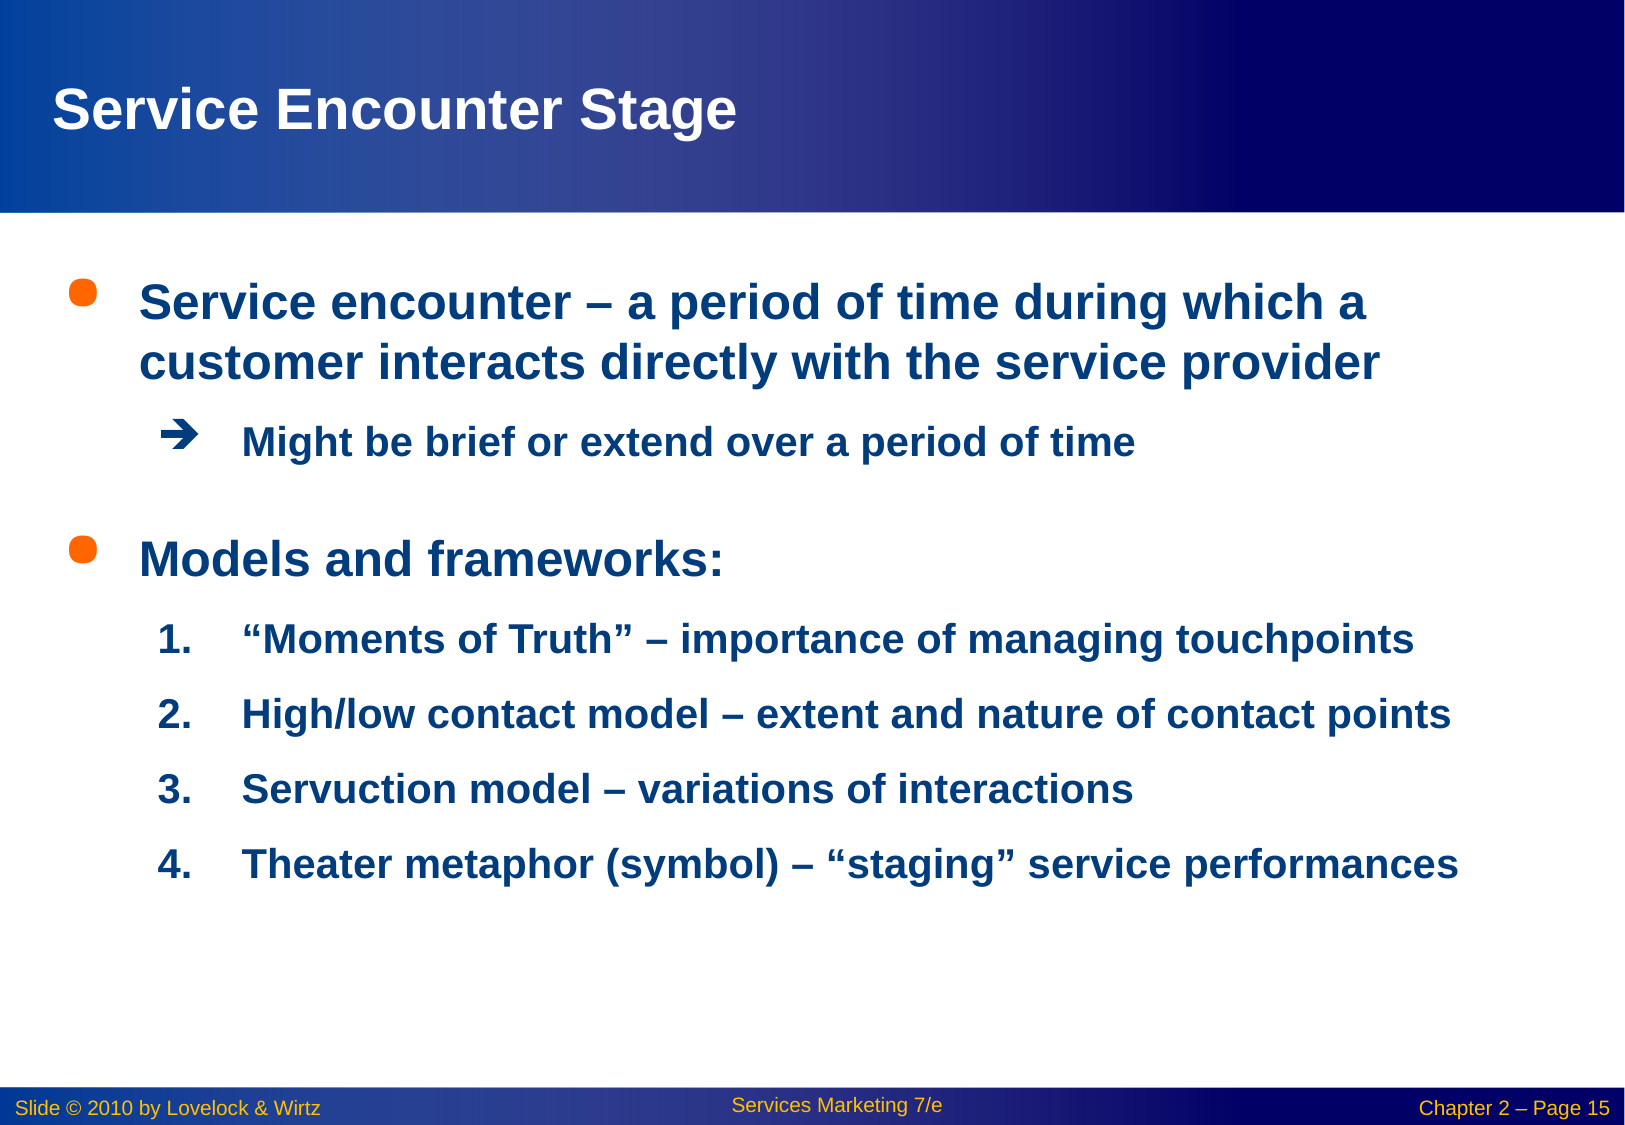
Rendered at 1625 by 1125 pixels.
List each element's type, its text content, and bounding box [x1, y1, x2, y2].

list Service encounter – a period of time during which a customer interacts directly with the service provider Might be brief or extend over a period of time Models and frameworks: “Moments of Truth” – importance of managing touchpoints High/low contact model – extent and nature of contact points Servuction model – variations of interactions Theater metaphor (symbol) – “staging” service performances [49, 261, 1588, 1051]
title Service Encounter Stage [36, 37, 1088, 176]
